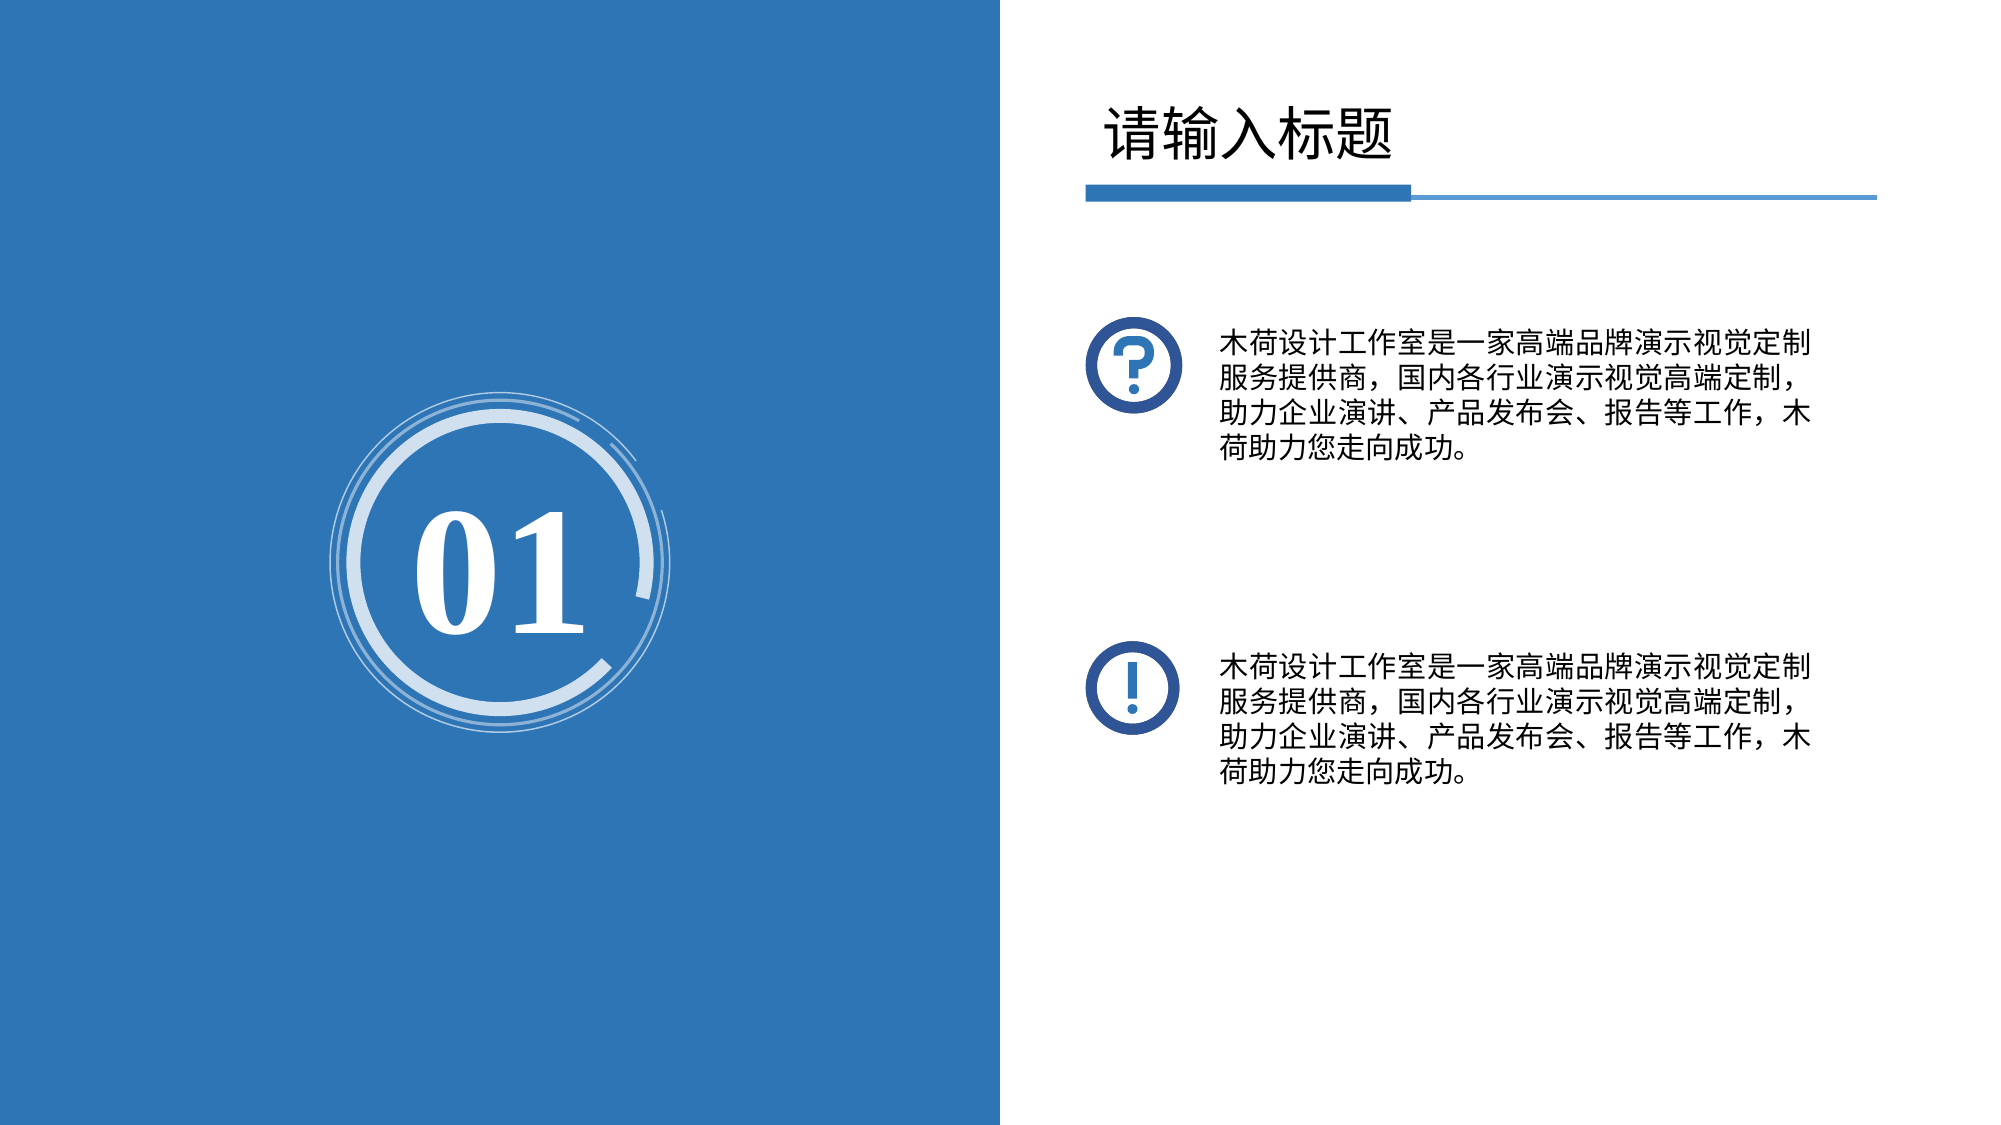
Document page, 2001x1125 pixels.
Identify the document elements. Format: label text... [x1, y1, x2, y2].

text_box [1085, 316, 1183, 414]
text_box [0, 0, 1001, 1125]
text_box 木荷设计工作室是一家高端品牌演示视觉定制服务提供商，国内各行业演示视觉高端定制，助力企业演讲、产品发布会、报告等工作，木荷助力您走向成功。 [1204, 316, 1827, 472]
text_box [1085, 184, 1877, 202]
text_box 木荷设计工作室是一家高端品牌演示视觉定制服务提供商，国内各行业演示视觉高端定制，助力企业演讲、产品发布会、报告等工作，木荷助力您走向成功。 [1204, 641, 1827, 796]
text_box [1085, 641, 1180, 735]
text_box 请输入标题 [1088, 90, 1410, 175]
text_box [329, 391, 671, 733]
